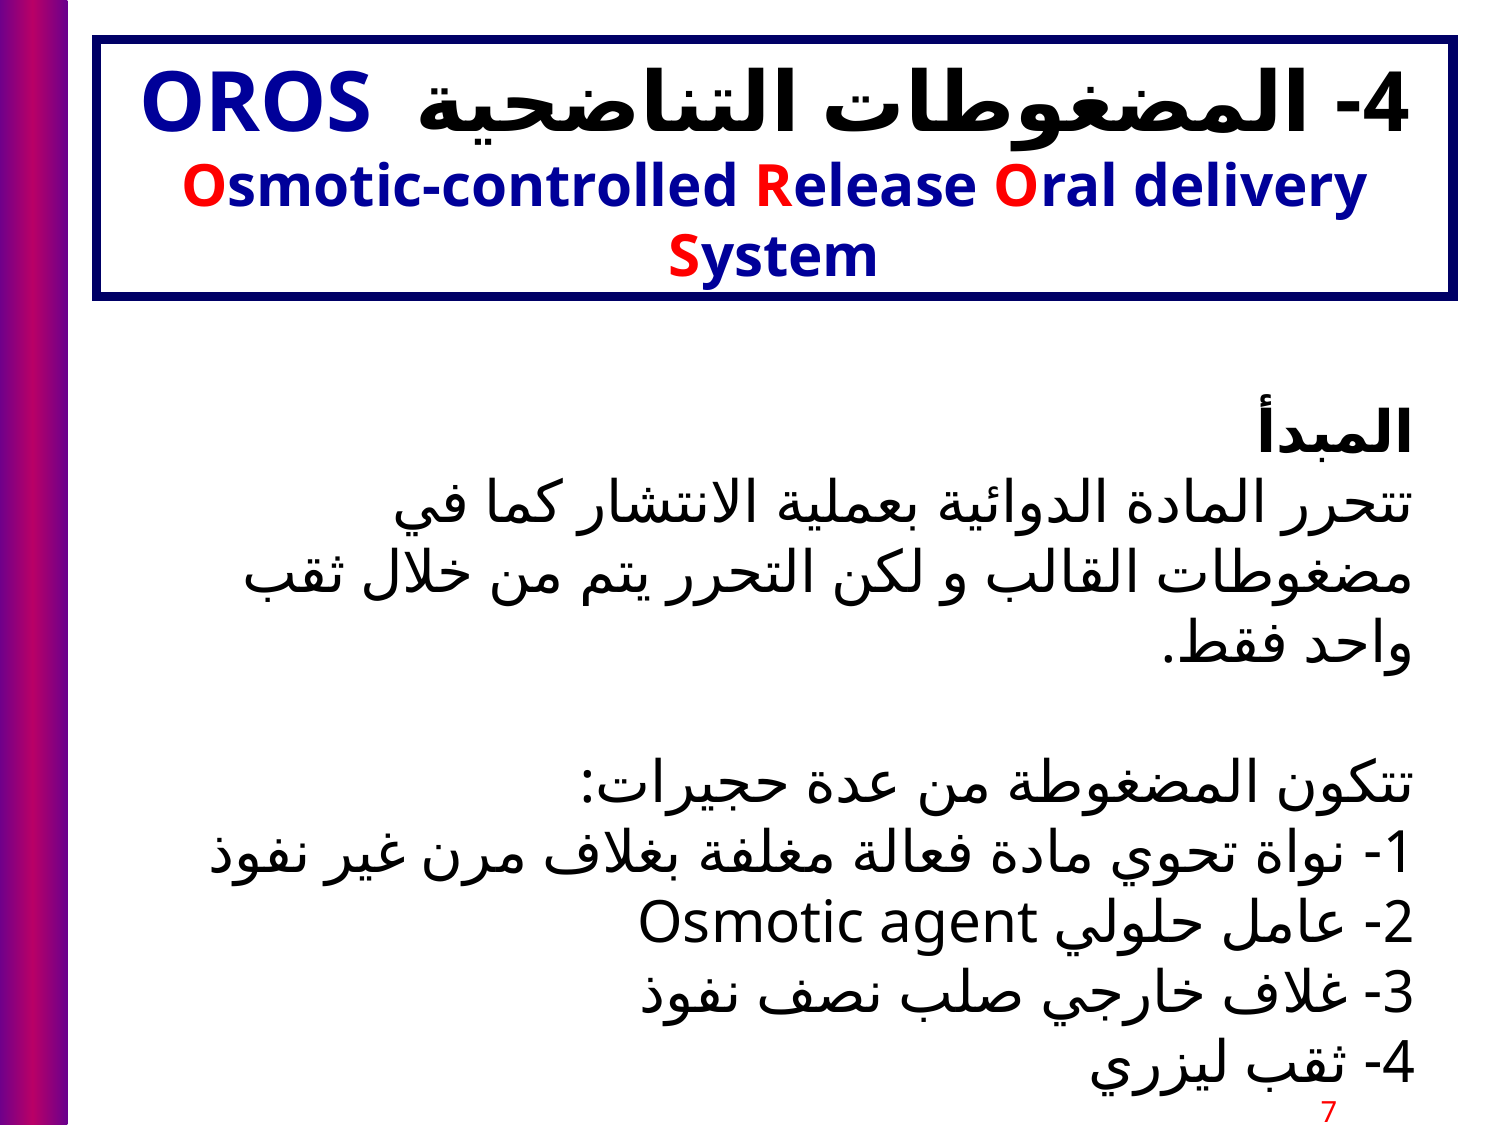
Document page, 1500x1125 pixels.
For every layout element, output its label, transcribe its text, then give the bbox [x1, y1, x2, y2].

title 4- المضغوطات التناضحية OROS Osmotic-controlled Release Oral delivery System [92, 35, 1458, 301]
text_box المبدأ تتحرر المادة الدوائية بعملية الانتشار كما في مضغوطات القالب و لكن التحرر يتم من خلال ثقب واحد فقط. تتكون المضغوطة من عدة حجيرات: 1- نواة تحوي مادة فعالة مغلفة بغلاف مرن غير نفوذ 2- عامل حلولي Osmotic agent 3- غلاف خارجي صلب نصف نفوذ 4- ثقب ليزري [187, 386, 1430, 1125]
